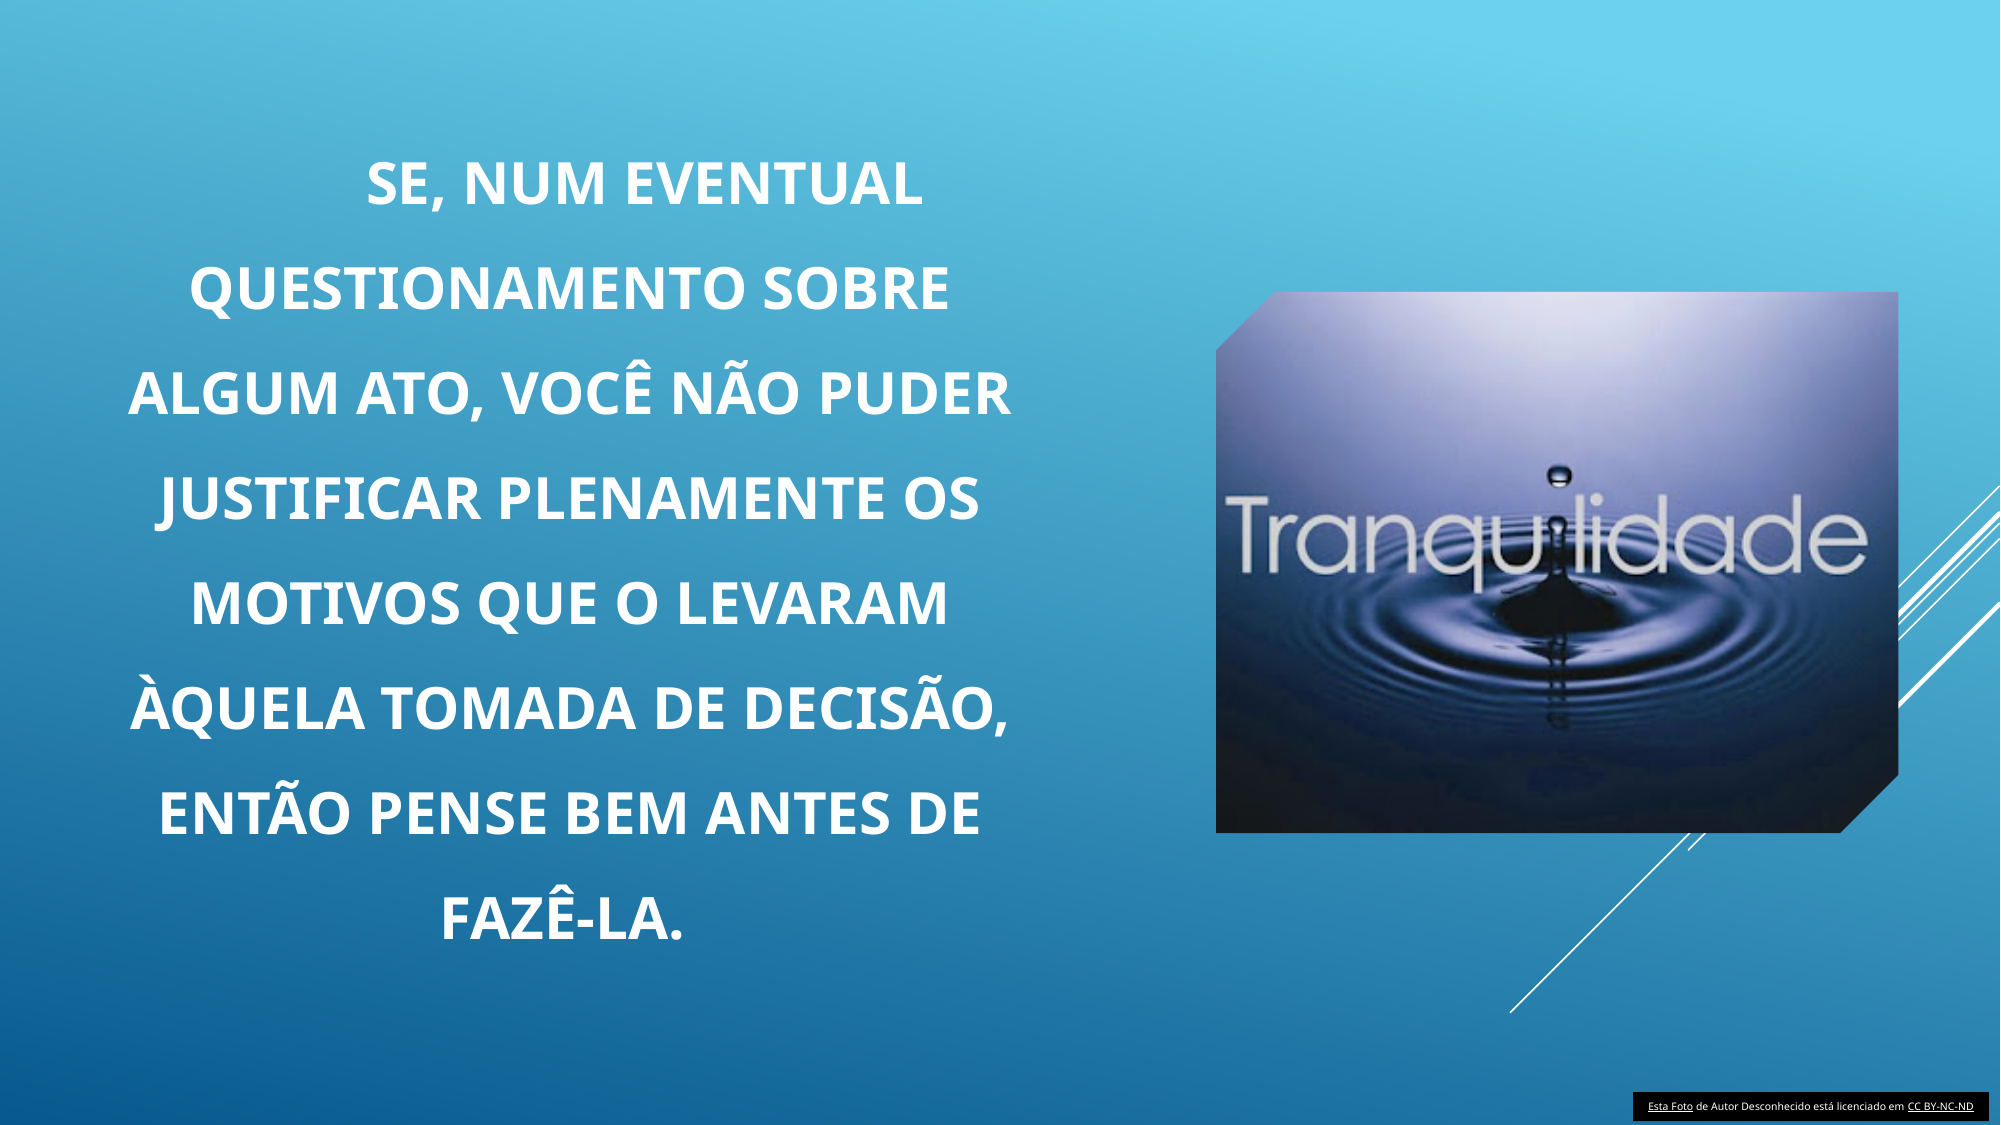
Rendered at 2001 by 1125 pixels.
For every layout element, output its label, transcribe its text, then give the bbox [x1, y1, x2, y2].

title Se, num eventual questionamento sobre algum ato, você não puder justificar plenamente os motivos que o levaram àquela tomada de decisão, então pense bem antes de fazê-la. [83, 49, 1057, 959]
text_box Esta Foto de Autor Desconhecido está licenciado em CC BY-NC-ND [1633, 1092, 1989, 1122]
picture [1215, 291, 1899, 834]
